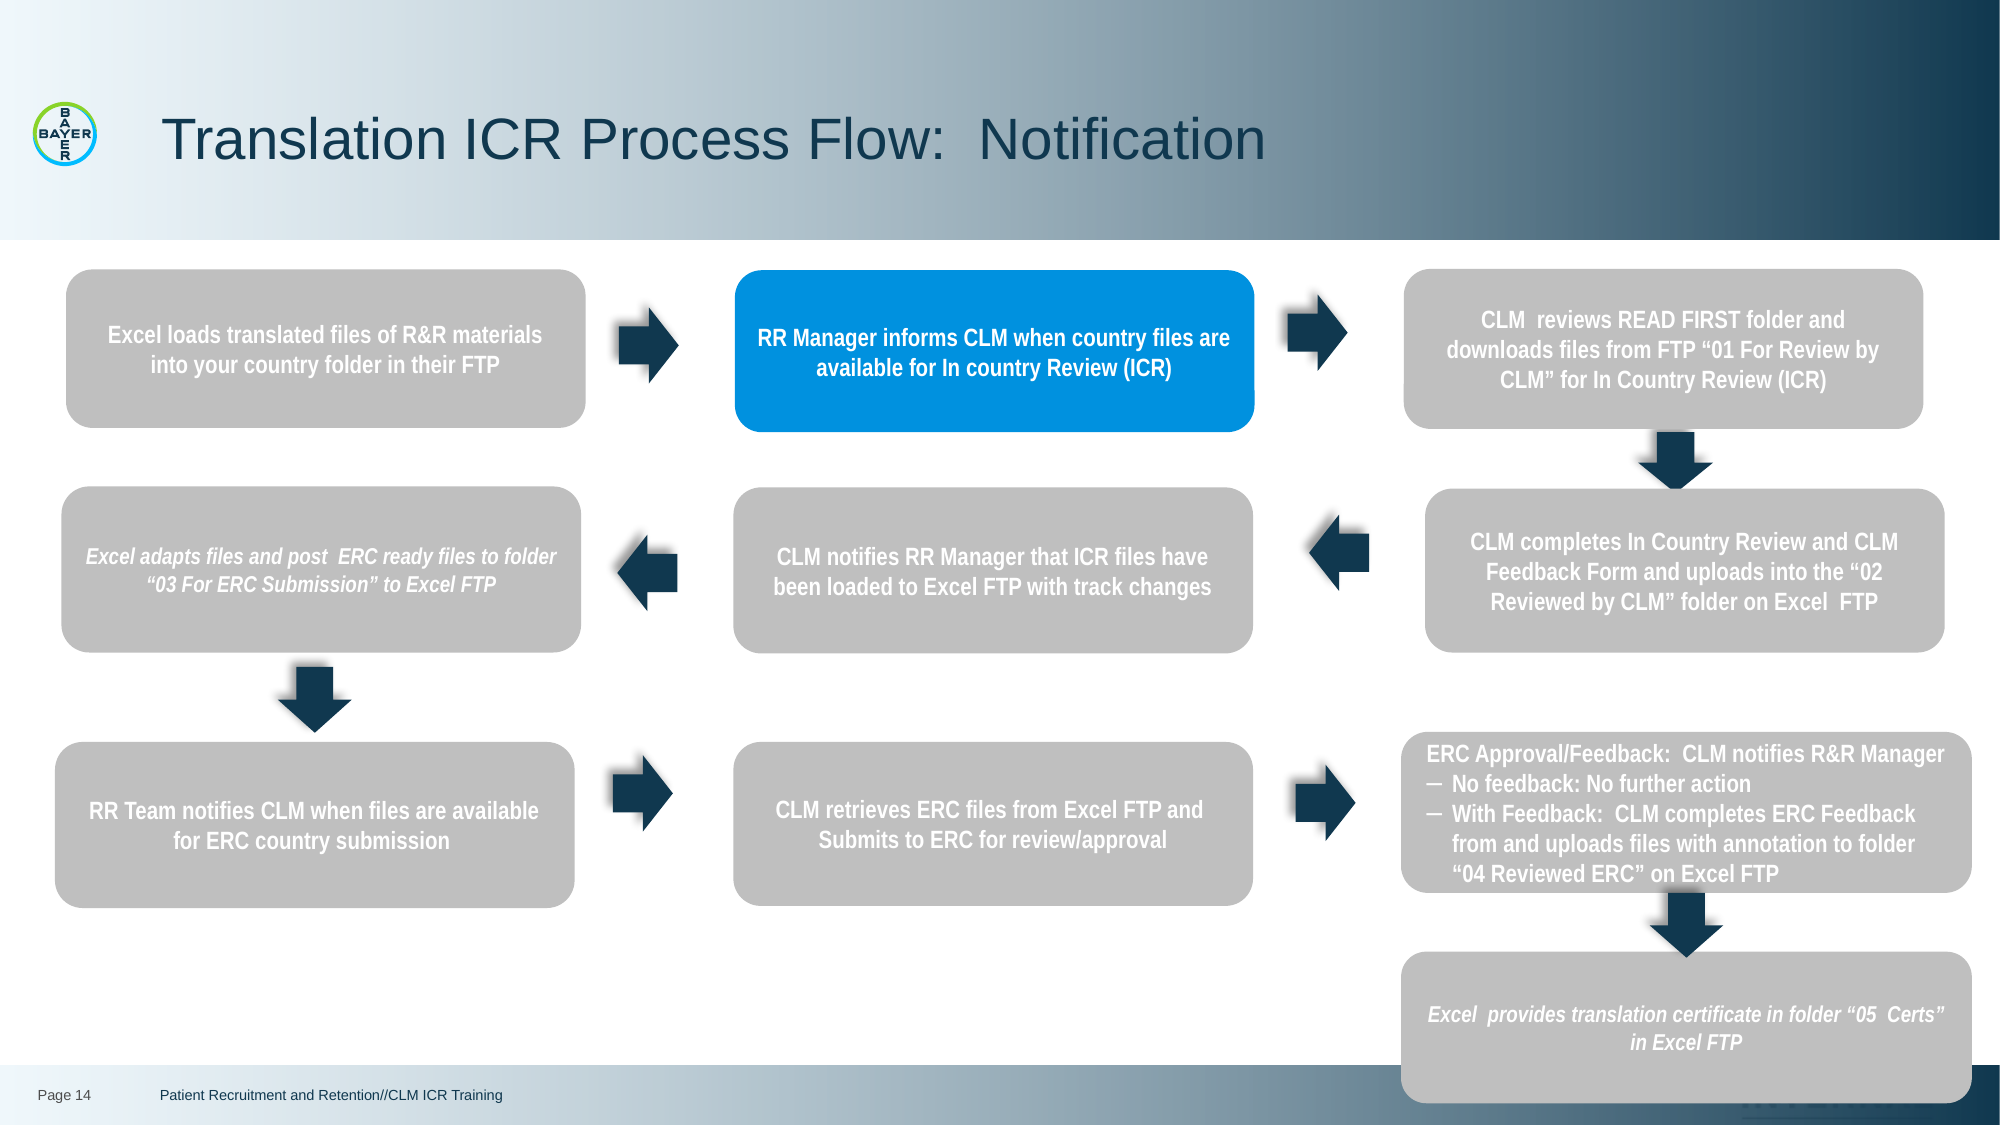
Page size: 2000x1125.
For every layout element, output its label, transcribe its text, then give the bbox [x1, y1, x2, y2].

text_box CLM reviews READ FIRST folder and downloads files from FTP “01 For Review by CLM” for In Country Review (ICR) [1403, 268, 1924, 429]
text_box CLM retrieves ERC files from Excel FTP and Submits to ERC for review/approval [733, 741, 1254, 906]
text_box CLM completes In Country Review and CLM Feedback Form and uploads into the “02 Reviewed by CLM” folder on Excel FTP [1425, 488, 1945, 653]
footer Patient Recruitment and Retention//CLM ICR Training [159, 1085, 1422, 1104]
slide_number Page 14 [32, 1085, 97, 1104]
picture [64, 105, 81, 111]
text_box RR Team notifies CLM when files are available for ERC country submission [54, 741, 575, 909]
text_box [1647, 890, 1726, 960]
text_box [615, 532, 680, 614]
text_box ERC Approval/Feedback: CLM notifies R&R Manager No feedback: No further action With Feedback: CLM completes ERC Feedback from and uploads files with annotation to folder “04 Reviewed ERC” on Excel FTP [1401, 731, 1972, 893]
text_box [610, 753, 675, 834]
text_box [1307, 512, 1372, 593]
title Translation ICR Process Flow: Notification [161, 29, 1933, 172]
text_box [1636, 429, 1716, 488]
text_box [616, 305, 681, 386]
text_box Excel loads translated files of R&R materials into your country folder in their FTP [66, 269, 586, 428]
text_box CLM notifies RR Manager that ICR files have been loaded to Excel FTP with track changes [733, 487, 1254, 654]
text_box [1293, 762, 1358, 844]
text_box Excel provides translation certificate in folder “05 Certs” in Excel FTP [1401, 951, 1972, 1104]
text_box [1285, 292, 1350, 373]
text_box Excel adapts files and post ERC ready files to folder “03 For ERC Submission” to Excel FTP [61, 486, 582, 653]
text_box RR Manager informs CLM when country files are available for In country Review (ICR) [734, 270, 1255, 433]
text_box [275, 664, 354, 735]
